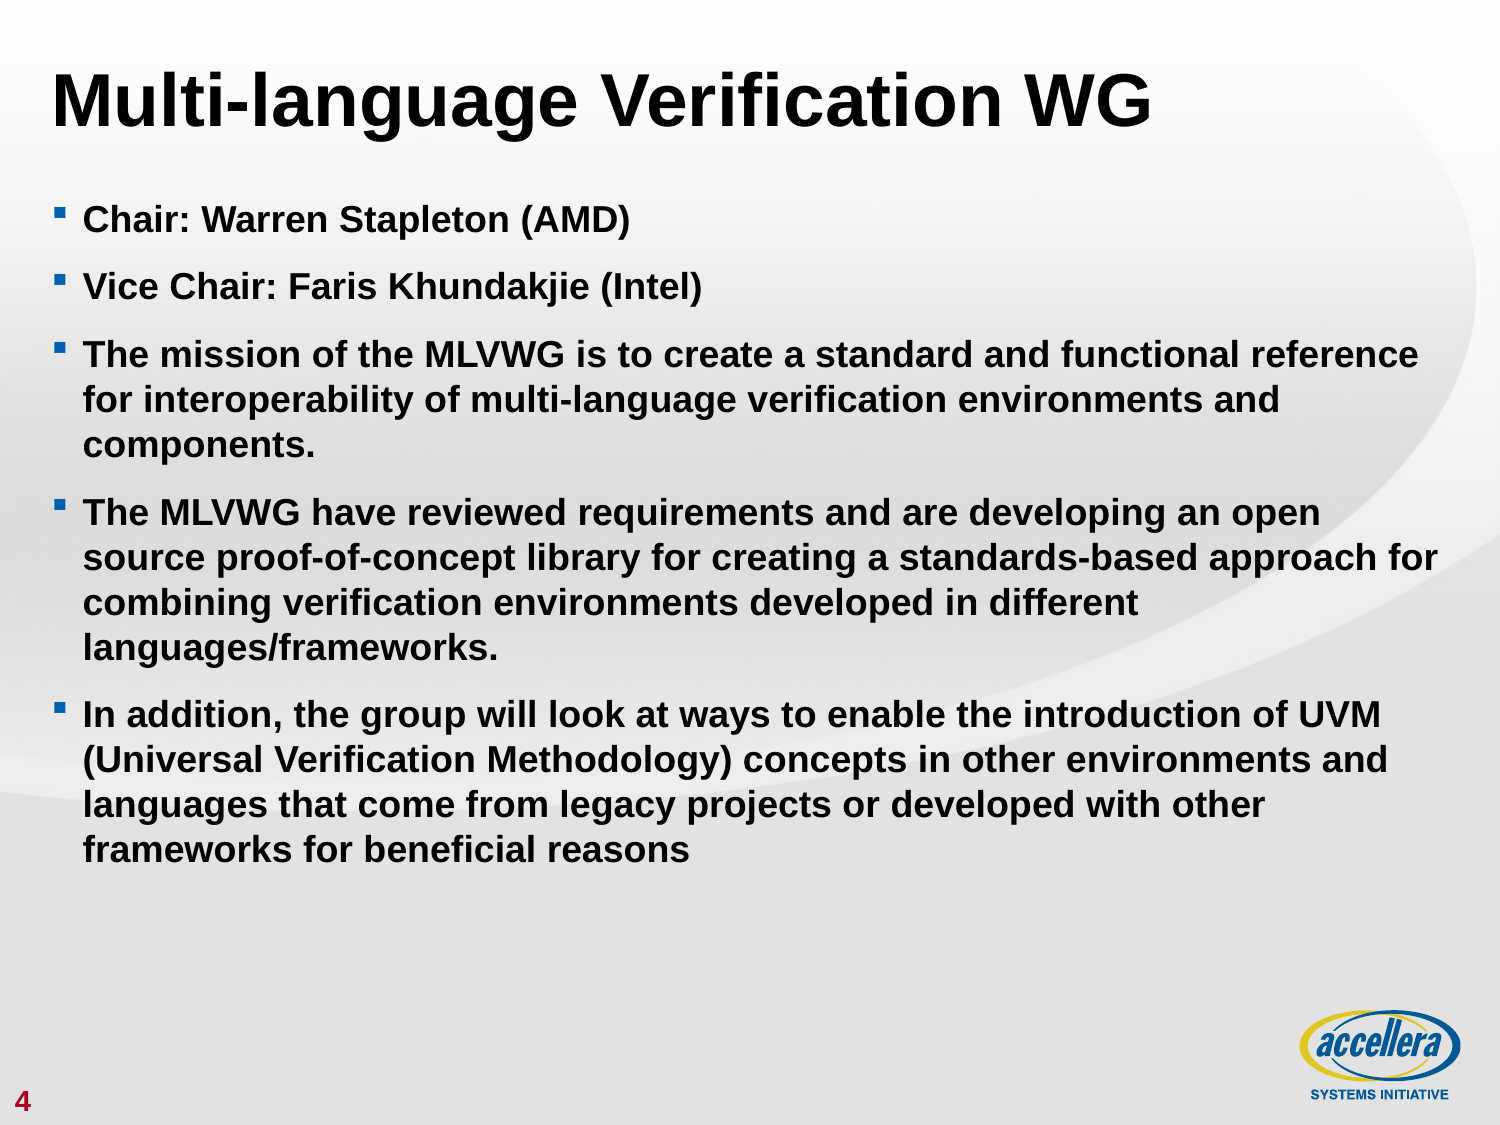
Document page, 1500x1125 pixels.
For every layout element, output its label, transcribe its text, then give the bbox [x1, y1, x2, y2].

list Chair: Warren Stapleton (AMD) Vice Chair: Faris Khundakjie (Intel) The mission of the MLVWG is to create a standard and functional reference for interoperability of multi-language verification environments and components. The MLVWG have reviewed requirements and are developing an open source proof-of-concept library for creating a standards-based approach for combining verification environments developed in different languages/frameworks. In addition, the group will look at ways to enable the introduction of UVM (Universal Verification Methodology) concepts in other environments and languages that come from legacy projects or developed with other frameworks for beneficial reasons [51, 187, 1451, 909]
picture [0, 0, 1500, 1125]
title Multi-language Verification WG [51, 51, 1451, 151]
text_box 4 [0, 1074, 450, 1125]
